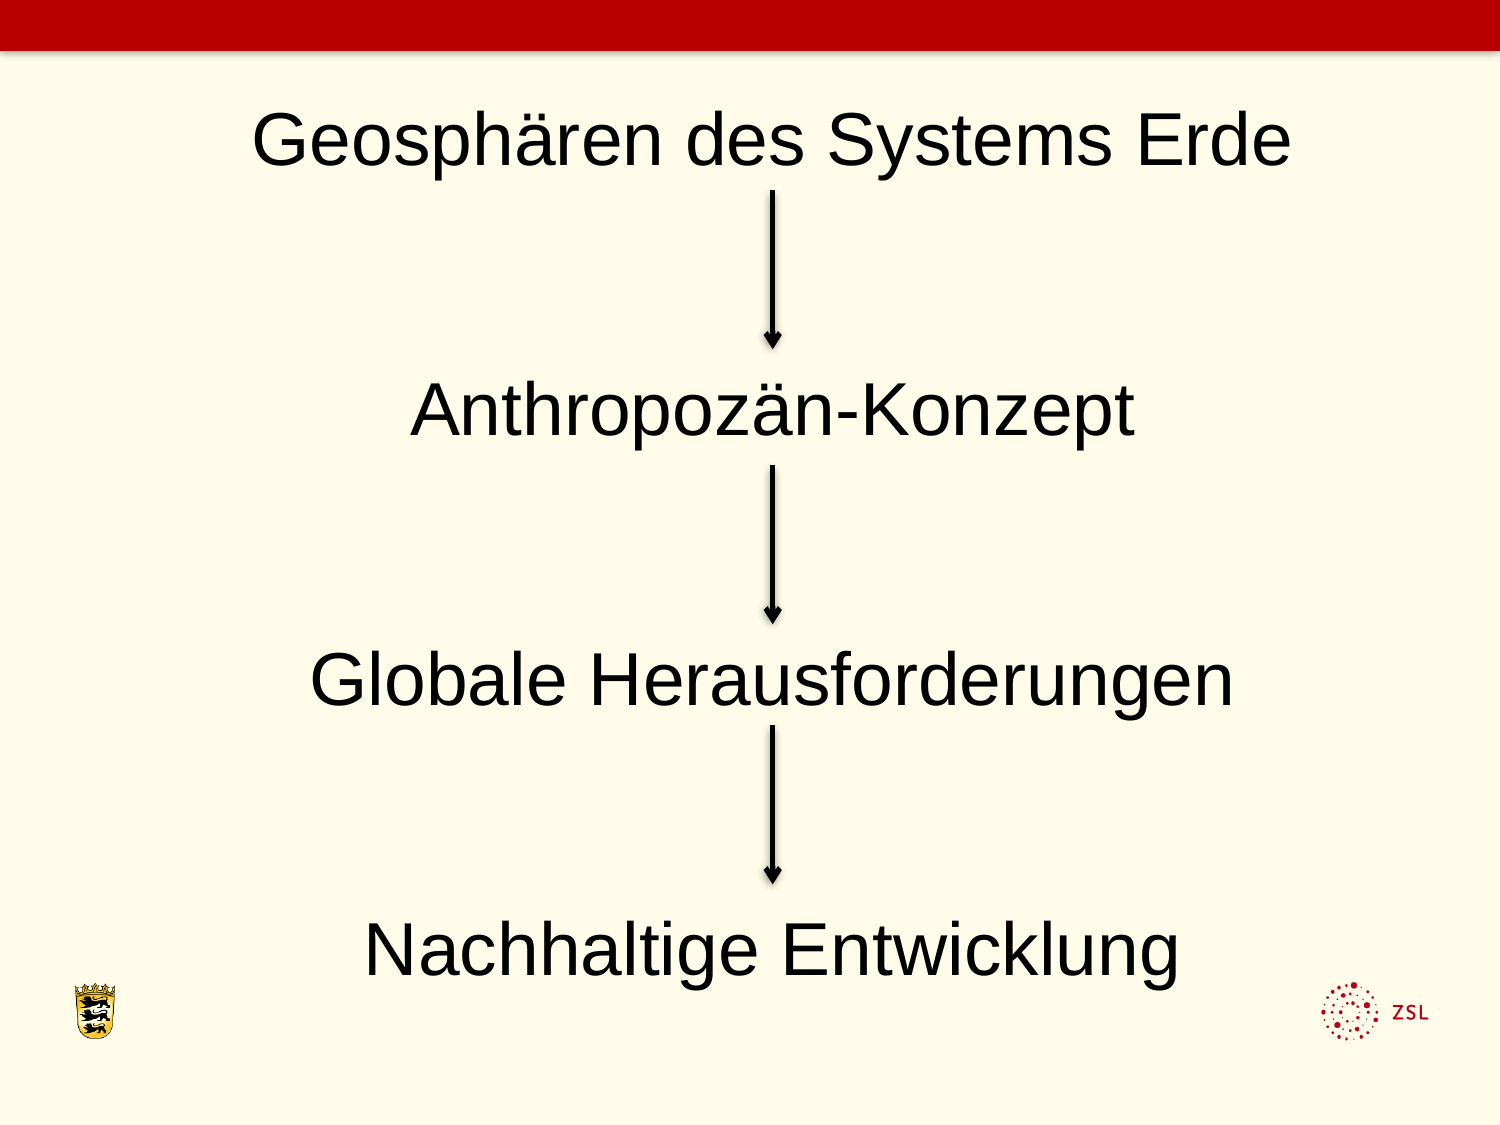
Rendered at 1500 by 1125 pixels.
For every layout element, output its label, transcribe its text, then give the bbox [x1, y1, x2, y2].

picture [73, 981, 117, 1041]
picture [1320, 981, 1429, 1041]
text_box Geosphären des Systems Erde Anthropozän-Konzept Globale Herausforderungen Nachhaltige Entwicklung [236, 82, 1309, 998]
